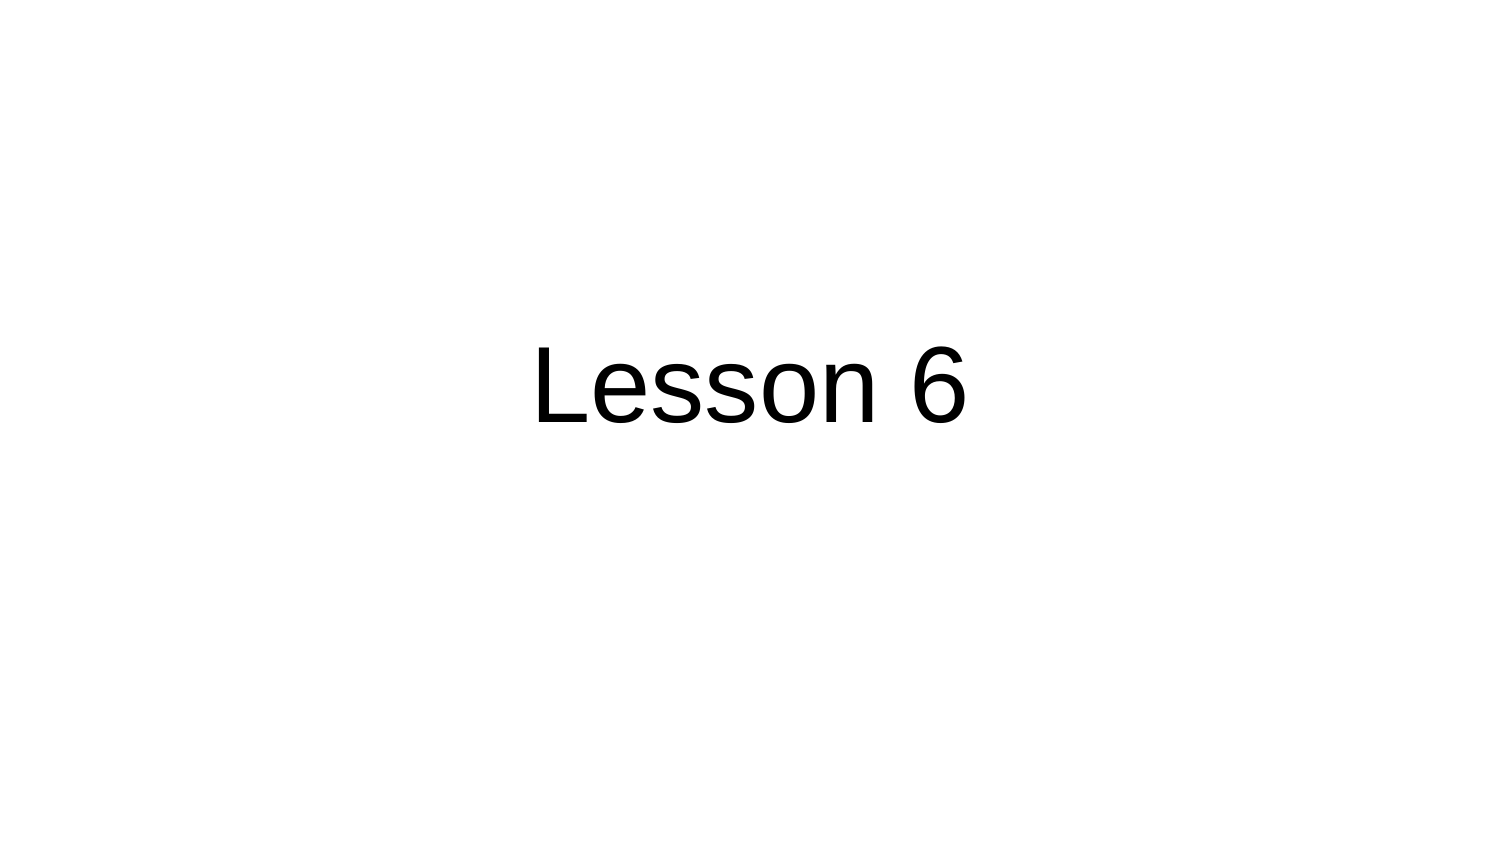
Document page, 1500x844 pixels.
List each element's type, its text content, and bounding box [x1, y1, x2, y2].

title Lesson 6 [51, 122, 1449, 459]
